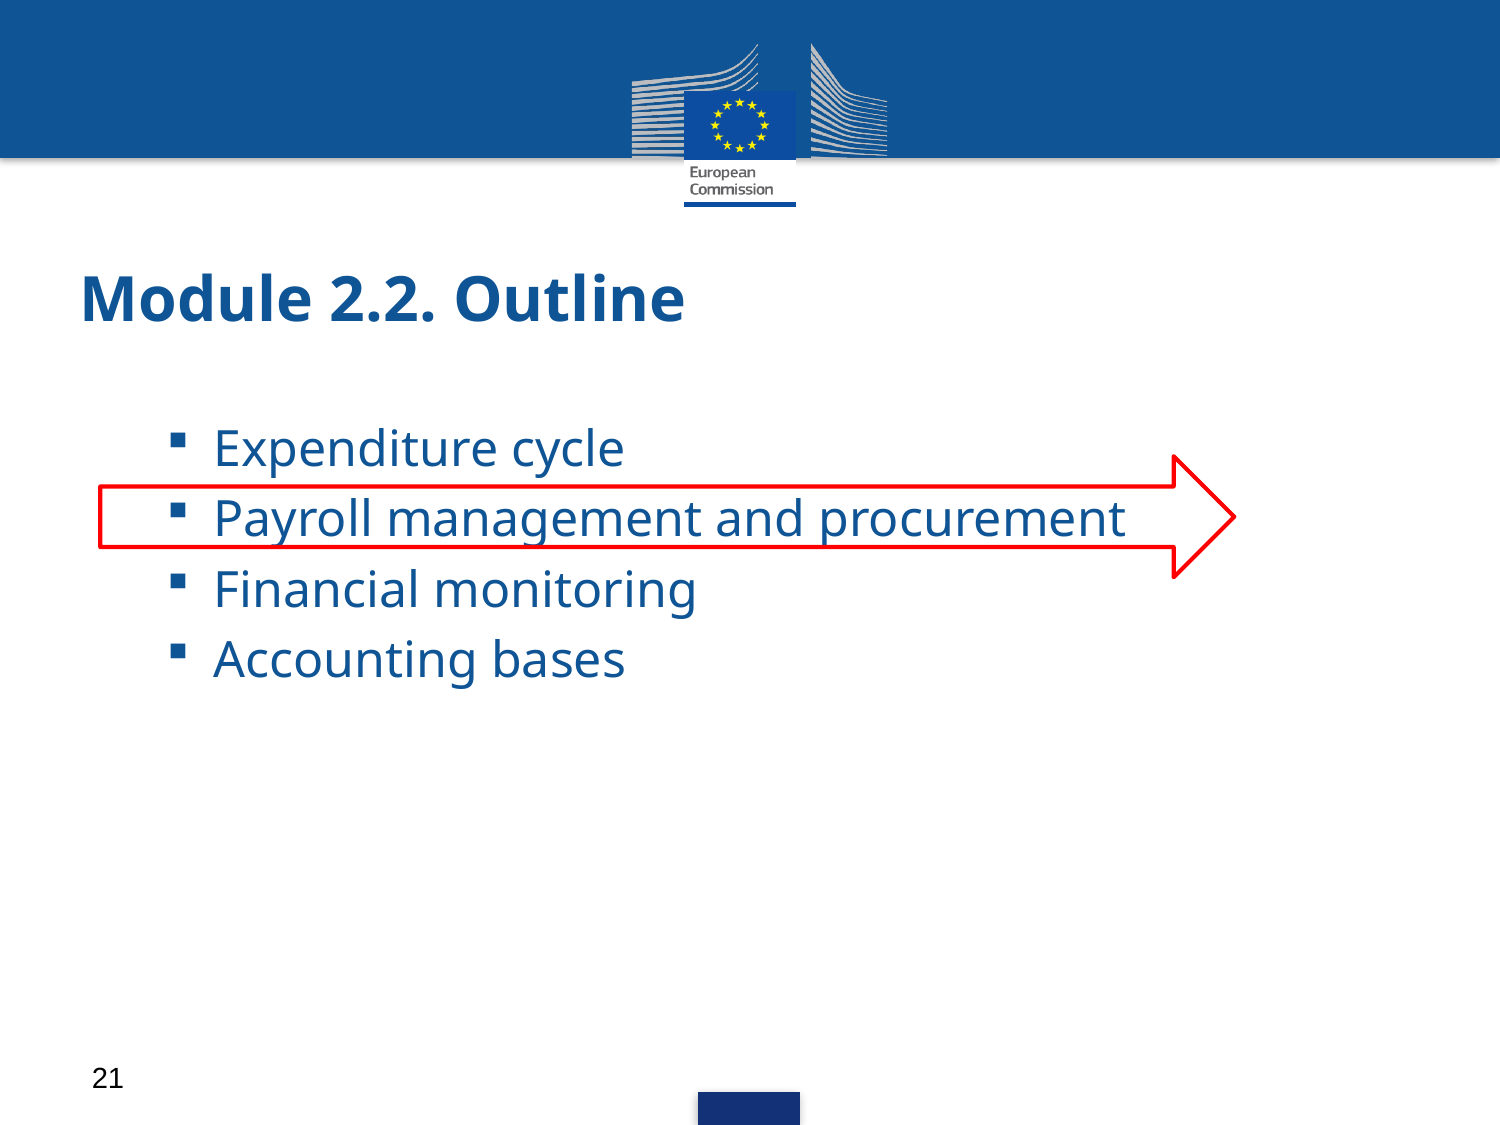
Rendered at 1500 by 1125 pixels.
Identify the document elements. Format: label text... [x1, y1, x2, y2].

list Expenditure cycle Payroll management and procurement Financial monitoring Accounting bases [76, 408, 1427, 988]
title Module 2.2. Outline [64, 219, 1415, 374]
text_box 21 [76, 1023, 552, 1102]
text_box [100, 456, 1235, 578]
